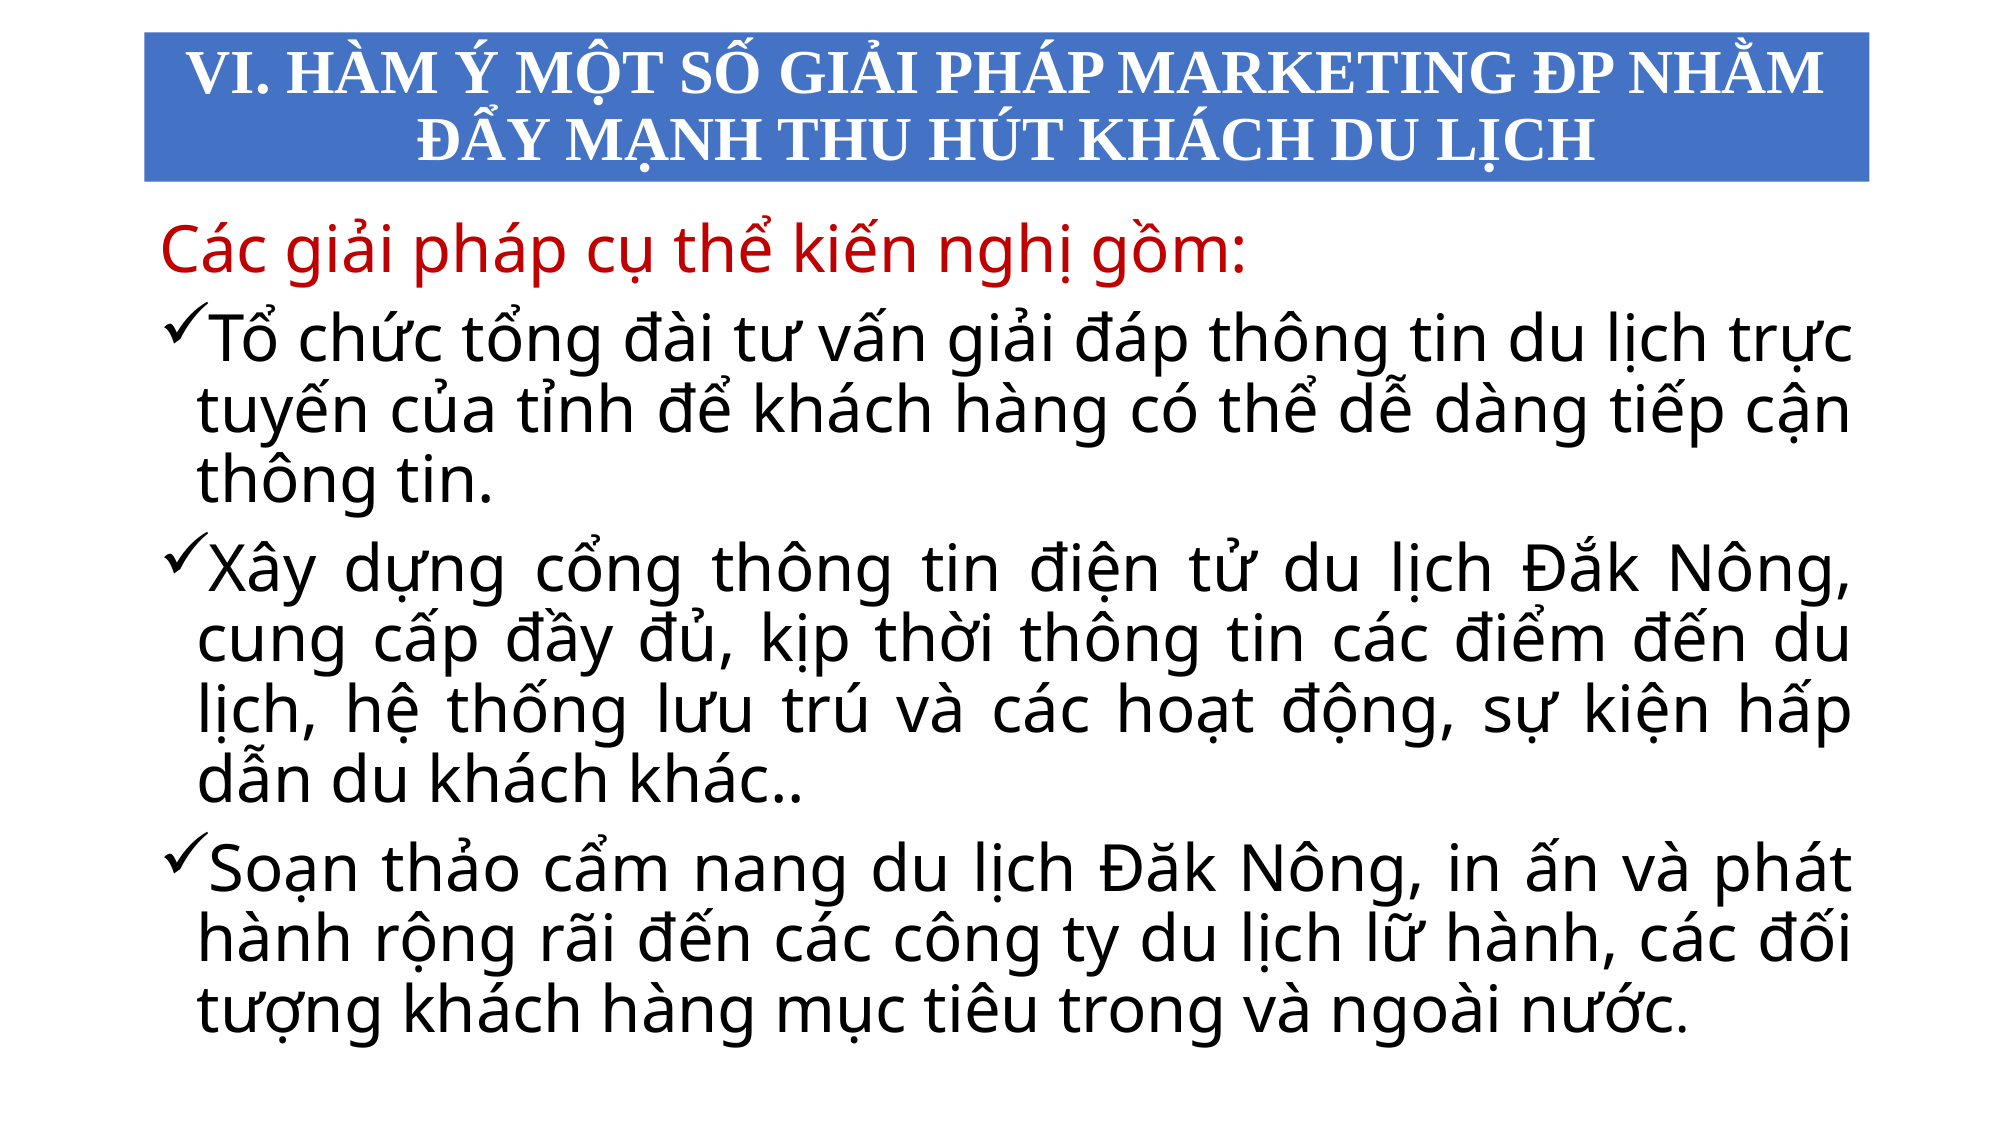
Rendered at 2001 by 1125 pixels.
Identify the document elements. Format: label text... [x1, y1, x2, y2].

list Các giải pháp cụ thể kiến nghị gồm: Tổ chức tổng đài tư vấn giải đáp thông tin du lịch trực tuyến của tỉnh để khách hàng có thể dễ dàng tiếp cận thông tin. Xây dựng cổng thông tin điện tử du lịch Đắk Nông, cung cấp đầy đủ, kịp thời thông tin các điểm đến du lịch, hệ thống lưu trú và các hoạt động, sự kiện hấp dẫn du khách khác.. Soạn thảo cẩm nang du lịch Đăk Nông, in ấn và phát hành rộng rãi đến các công ty du lịch lữ hành, các đối tượng khách hàng mục tiêu trong và ngoài nước. [144, 208, 1870, 1064]
title VI. HÀM Ý MỘT SỐ GIẢI PHÁP MARKETING ĐP NHẰM ĐẨY MẠNH THU HÚT KHÁCH DU LỊCH [144, 32, 1870, 182]
